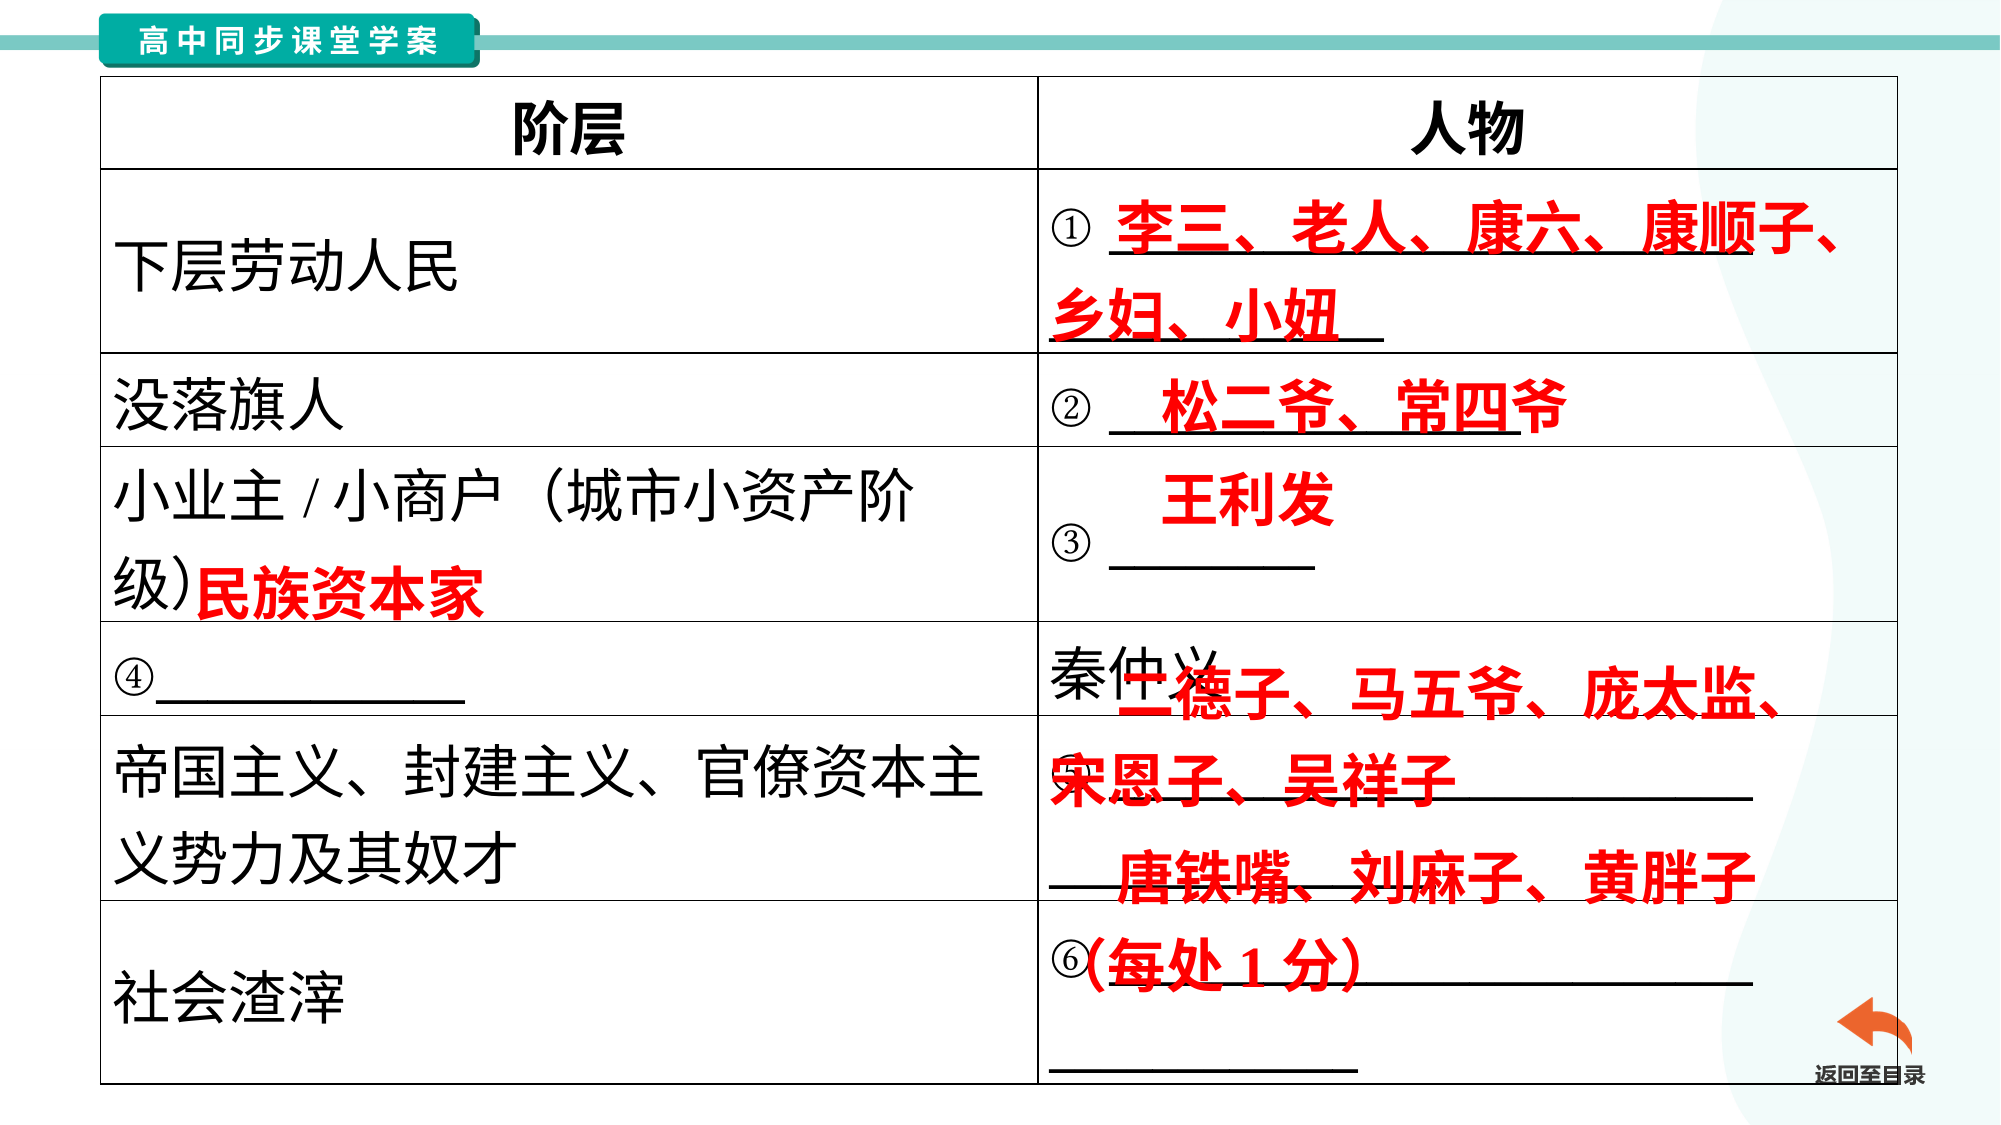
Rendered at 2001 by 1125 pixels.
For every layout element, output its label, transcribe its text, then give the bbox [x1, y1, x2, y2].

table_cell 社会渣滓 [101, 901, 1037, 1083]
table_cell ① _________________________ _____________ [1039, 170, 1897, 352]
table_cell ② ________________ [1039, 354, 1897, 446]
table_cell 秦仲义 [1039, 622, 1897, 715]
text_box 李三、老人、康六、康顺子、 乡妇、小妞 [1049, 169, 1889, 342]
text_box 王利发 [1138, 446, 1358, 526]
table_header 人物 [1039, 77, 1897, 168]
picture [0, 0, 2000, 1125]
text_box 民族资本家 [172, 539, 508, 620]
table_header 阶层 [101, 77, 1037, 168]
table_cell ⑤ _________________________ _______________ [1039, 716, 1897, 900]
table_cell ⑥ _________________________ ____________ [1039, 901, 1897, 1083]
text_box 唐铁嘴、刘麻子、黄胖子 （每处1分） [1049, 819, 1889, 992]
text_box 二德子、马五爷、庞太监、 宋恩子、吴祥子 [1049, 635, 1889, 807]
table_cell 下层劳动人民 [101, 170, 1037, 352]
table_cell ④____________ [101, 622, 1037, 715]
table_cell 帝国主义、封建主义、官僚资本主 义势力及其奴才 [101, 716, 1037, 900]
table_cell 小业主/小商户（城市小资产阶级） [101, 447, 1037, 621]
table_cell ③ ________ [1039, 447, 1897, 621]
table_cell 没落旗人 [101, 354, 1037, 446]
text_box 松二爷、常四爷 [1138, 352, 1592, 433]
